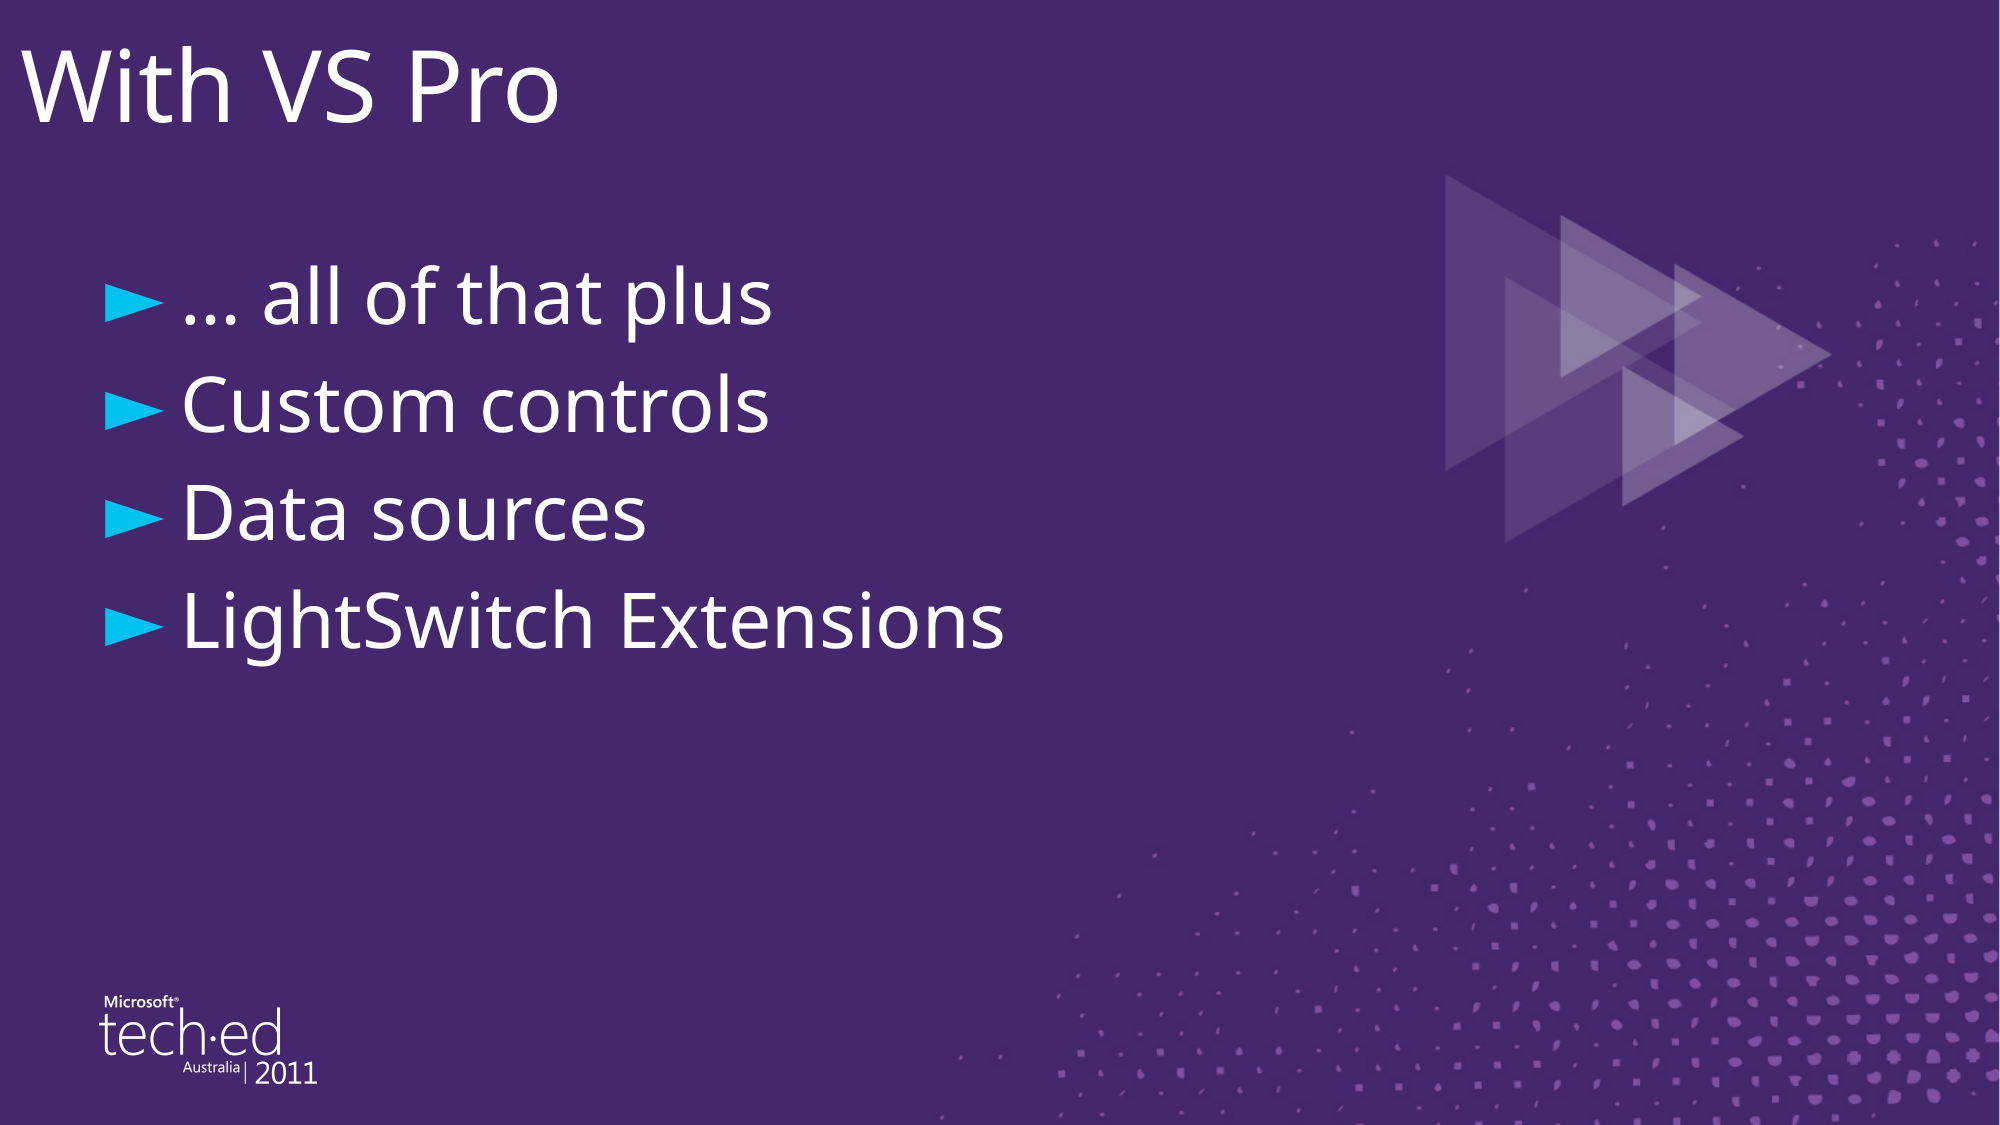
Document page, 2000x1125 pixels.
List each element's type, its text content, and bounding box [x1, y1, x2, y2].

picture [0, 165, 2000, 1125]
list … all of that plus Custom controls Data sources LightSwitch Extensions [85, 237, 1914, 704]
title With VS Pro [0, 0, 2000, 165]
